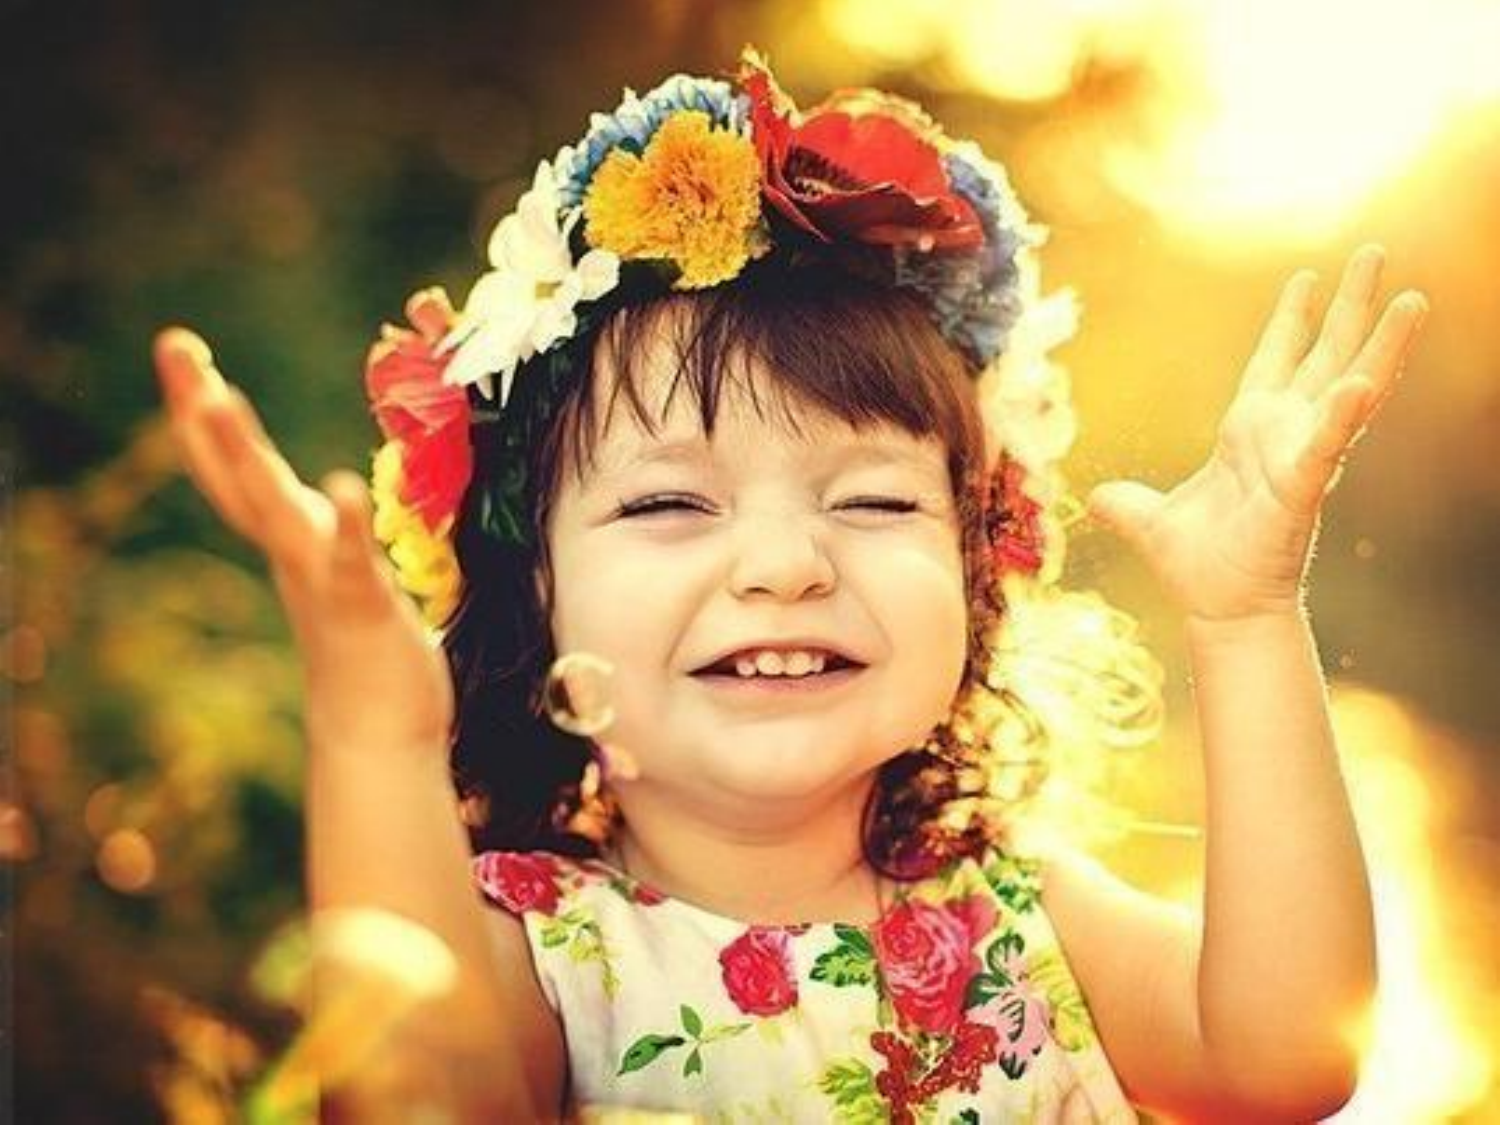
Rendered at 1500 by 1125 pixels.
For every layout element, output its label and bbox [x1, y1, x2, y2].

list [0, 0, 1500, 1125]
